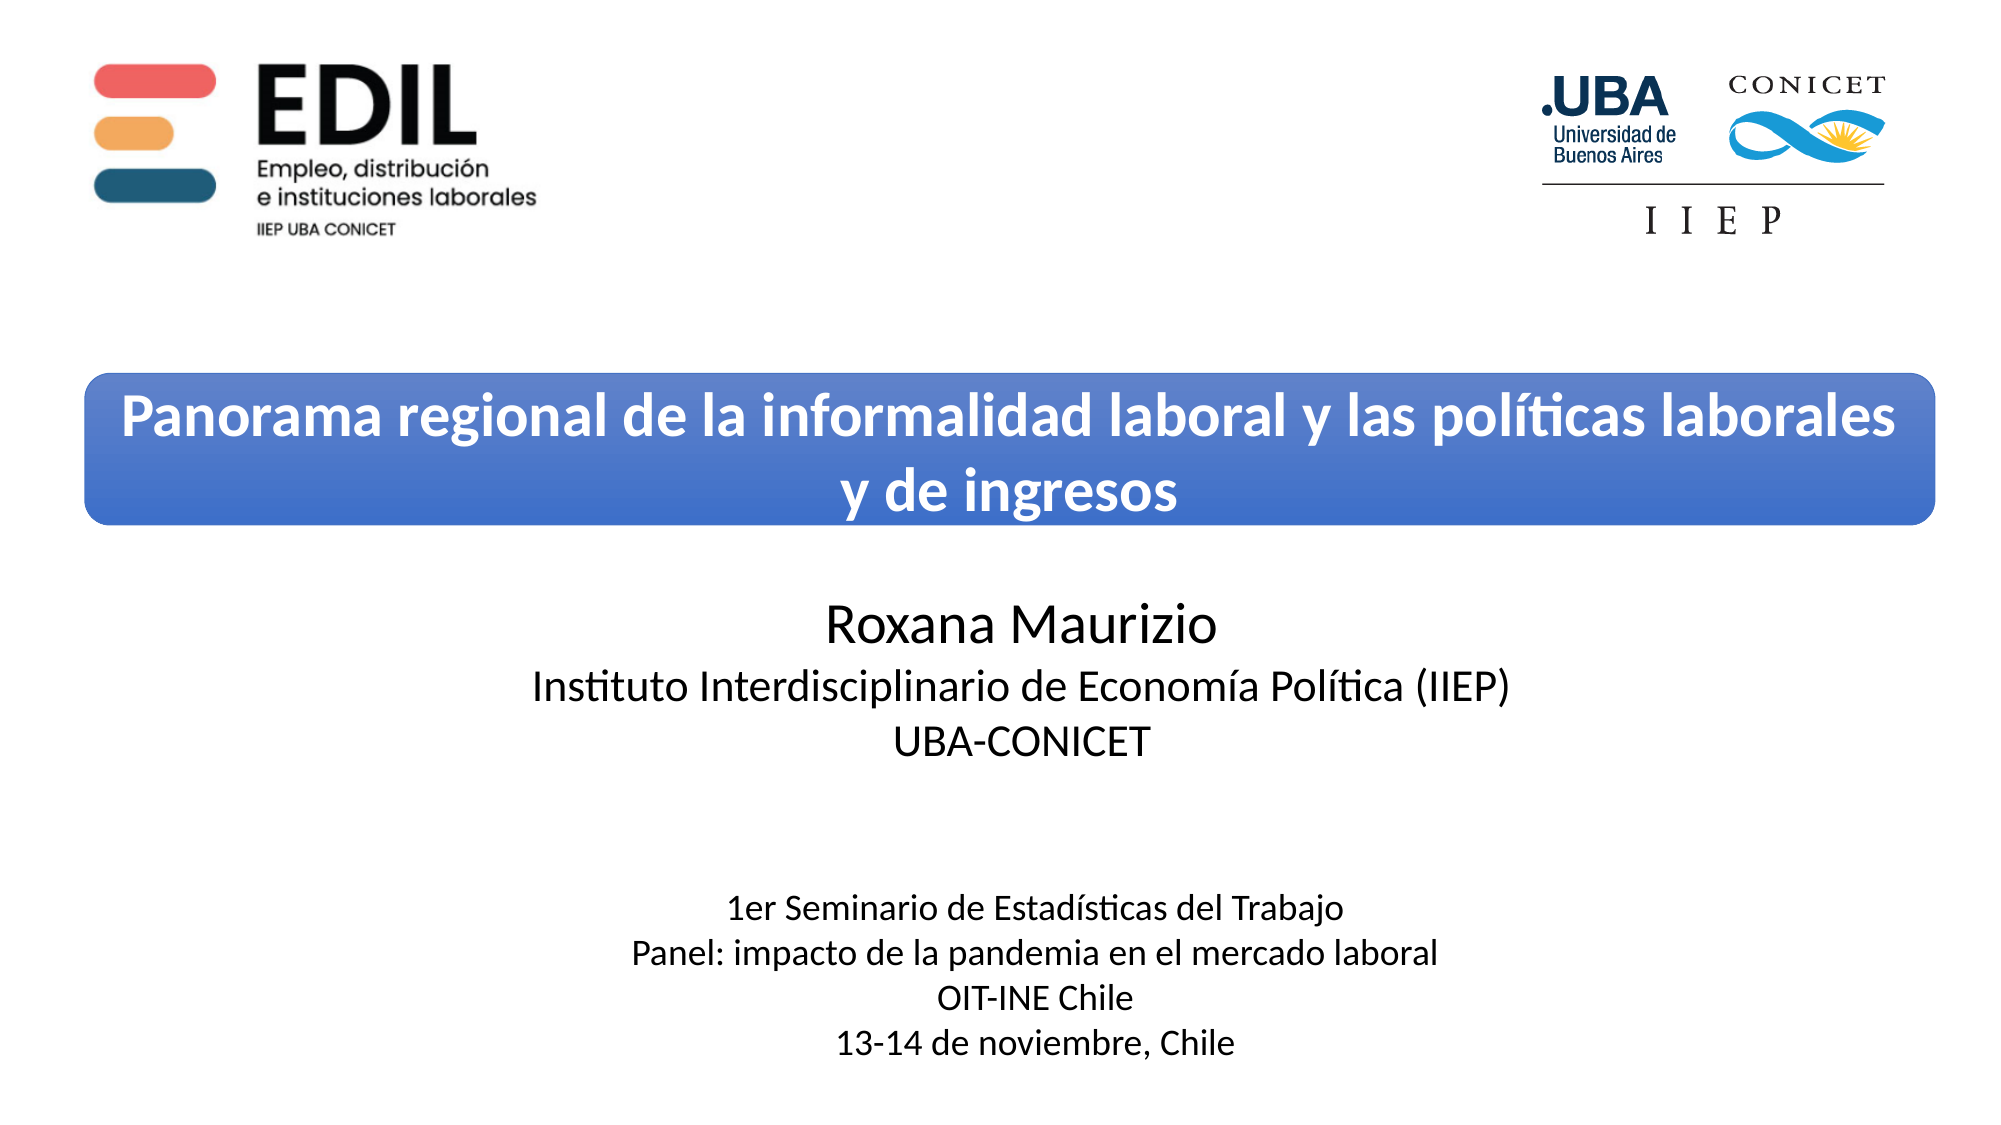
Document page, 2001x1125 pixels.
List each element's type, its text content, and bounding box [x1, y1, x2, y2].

picture [59, 43, 598, 268]
picture [1505, 13, 1941, 262]
text_box Panorama regional de la informalidad laboral y las políticas laborales y de ingresos [84, 372, 1936, 526]
text_box Roxana Maurizio Instituto Interdisciplinario de Economía Política (IIEP) UBA-CONICET [512, 577, 1532, 773]
text_box 1er Seminario de Estadísticas del Trabajo Panel: impacto de la pandemia en el mercado laboral OIT-INE Chile 13-14 de noviembre, Chile [479, 875, 1592, 1071]
